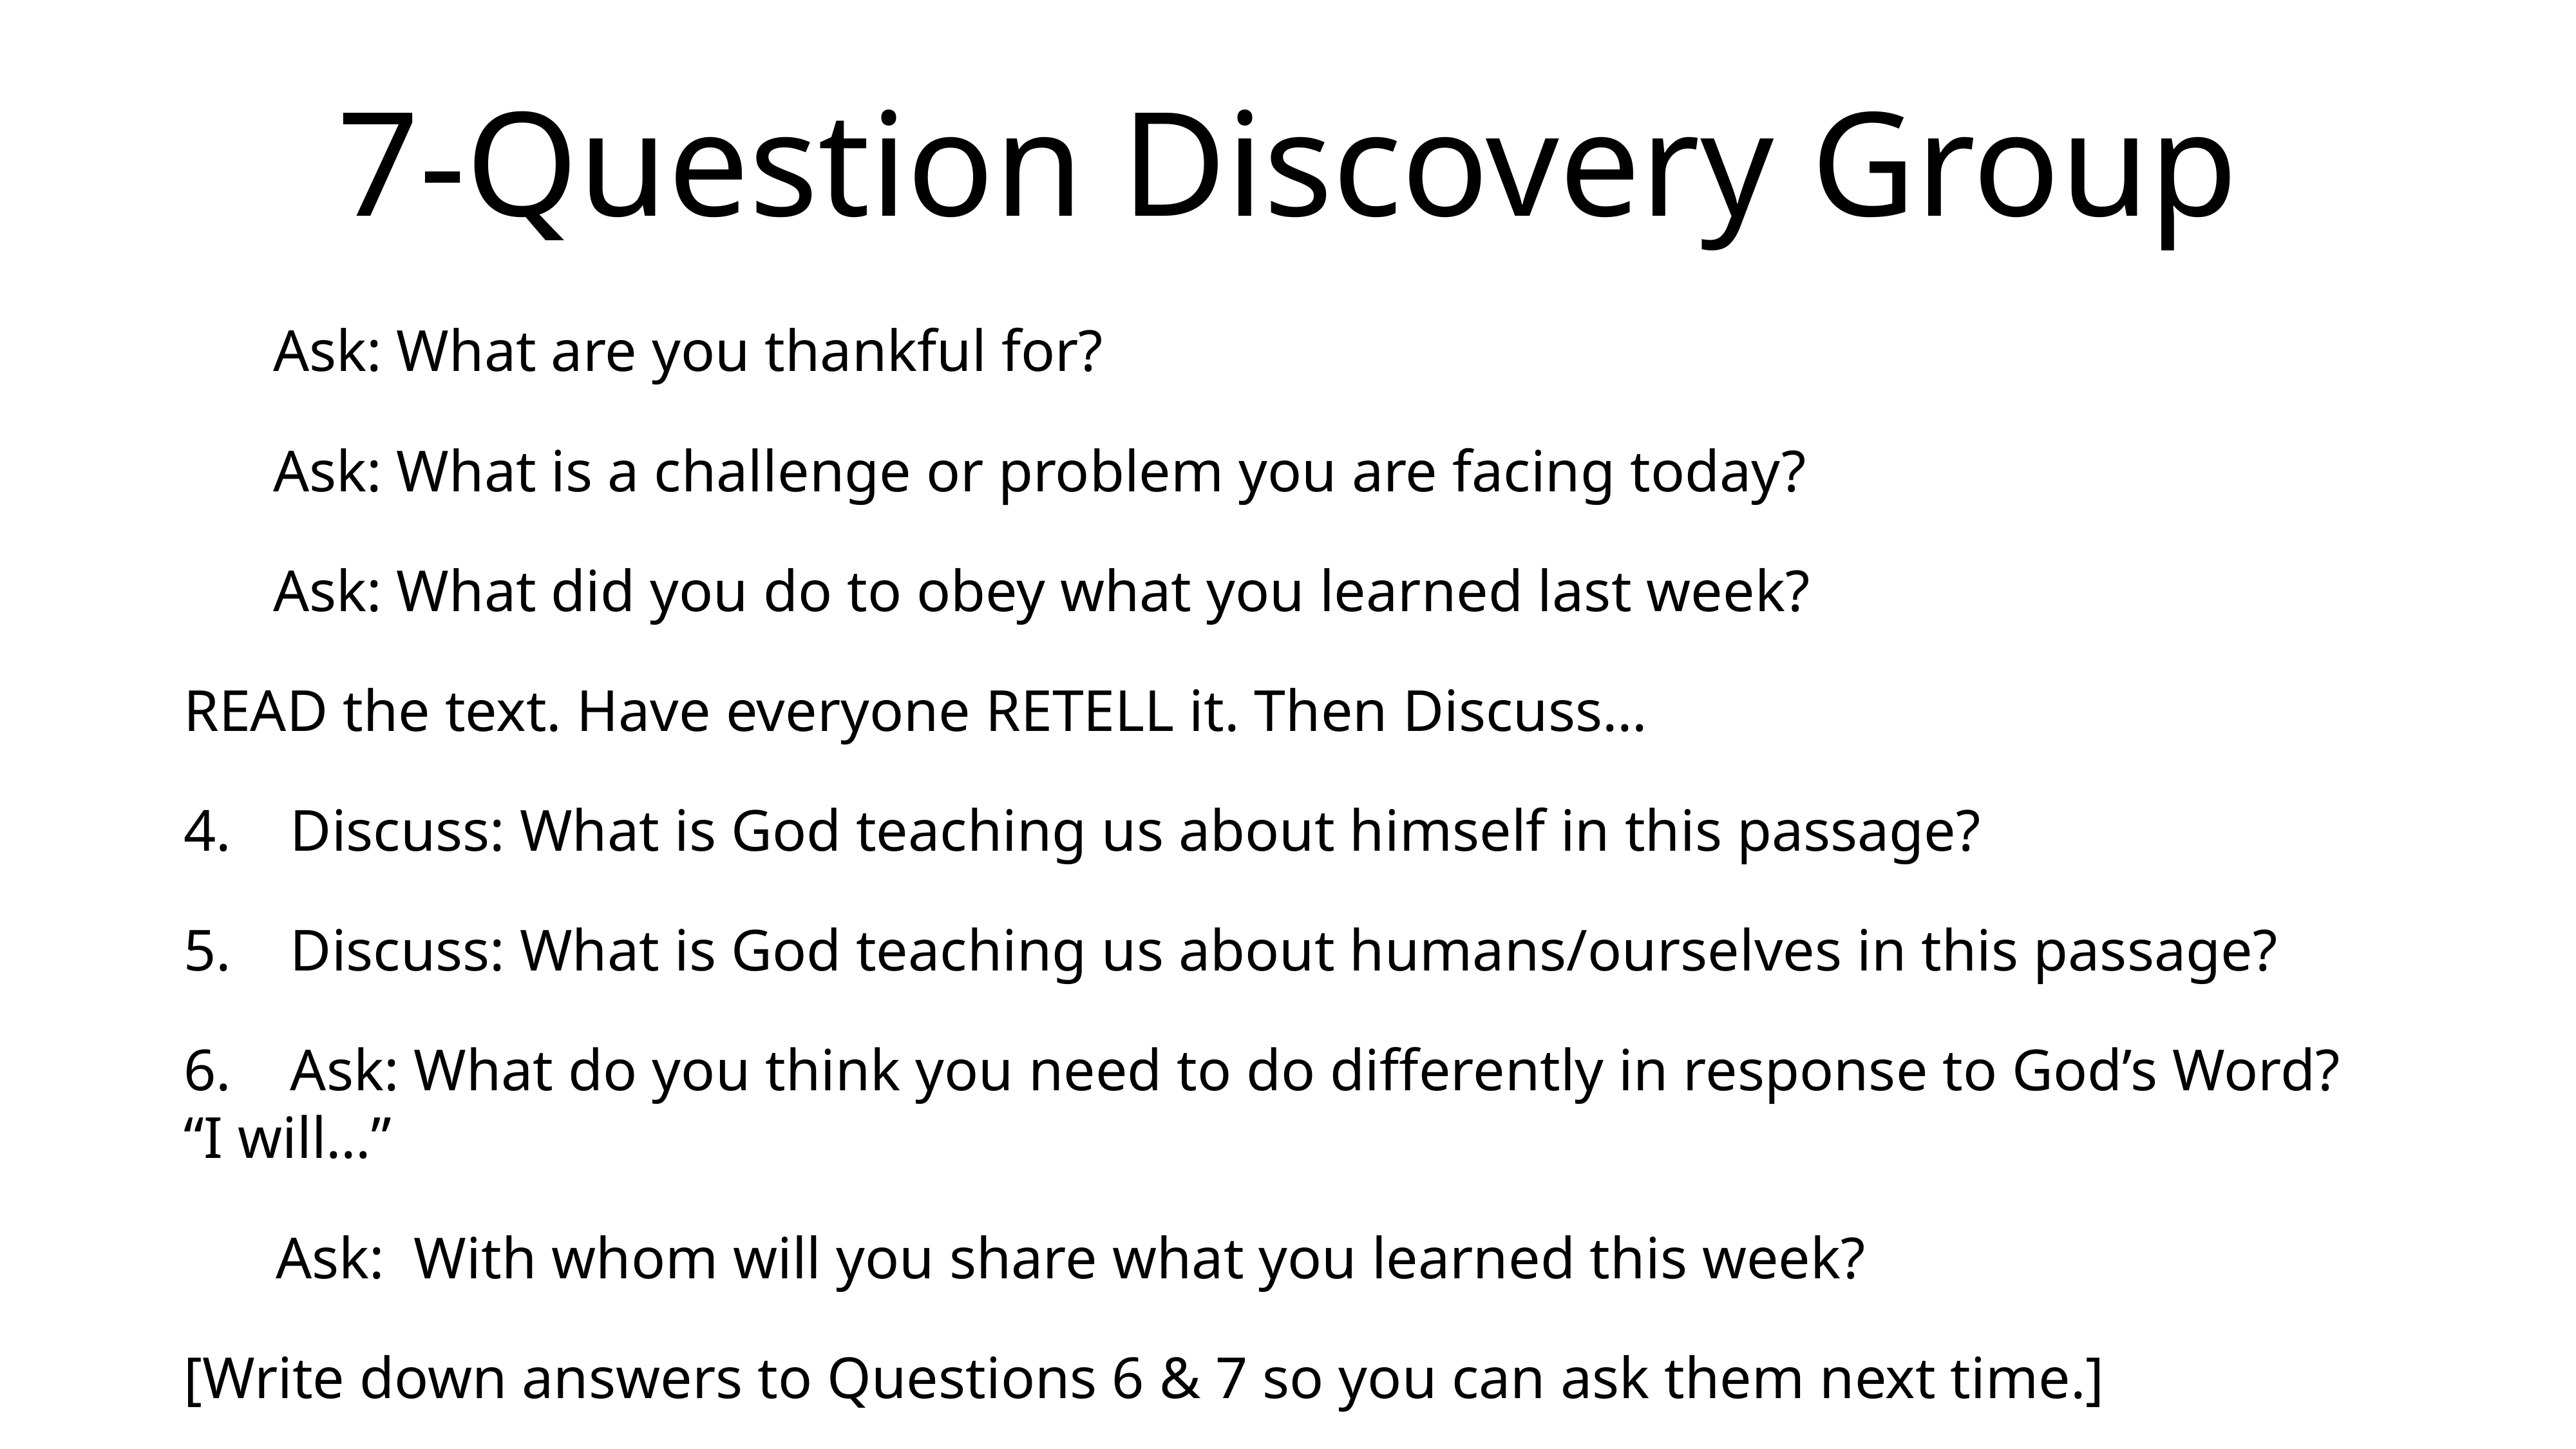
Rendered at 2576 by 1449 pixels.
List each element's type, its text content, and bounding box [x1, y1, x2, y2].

title 7-Question Discovery Group [178, 37, 2398, 279]
list Ask: What are you thankful for? Ask: What is a challenge or problem you are facing today? Ask: What did you do to obey what you learned last week? READ the text. Have everyone RETELL it. Then Discuss… 4. Discuss: What is God teaching us about himself in this passage? 5. Discuss: What is God teaching us about humans/ourselves in this passage? 6. Ask: What do you think you need to do differently in response to God’s Word? “I will…” Ask: With whom will you share what you learned this week? [Write down answers to Questions 6 & 7 so you can ask them next time.] [178, 309, 2398, 1417]
